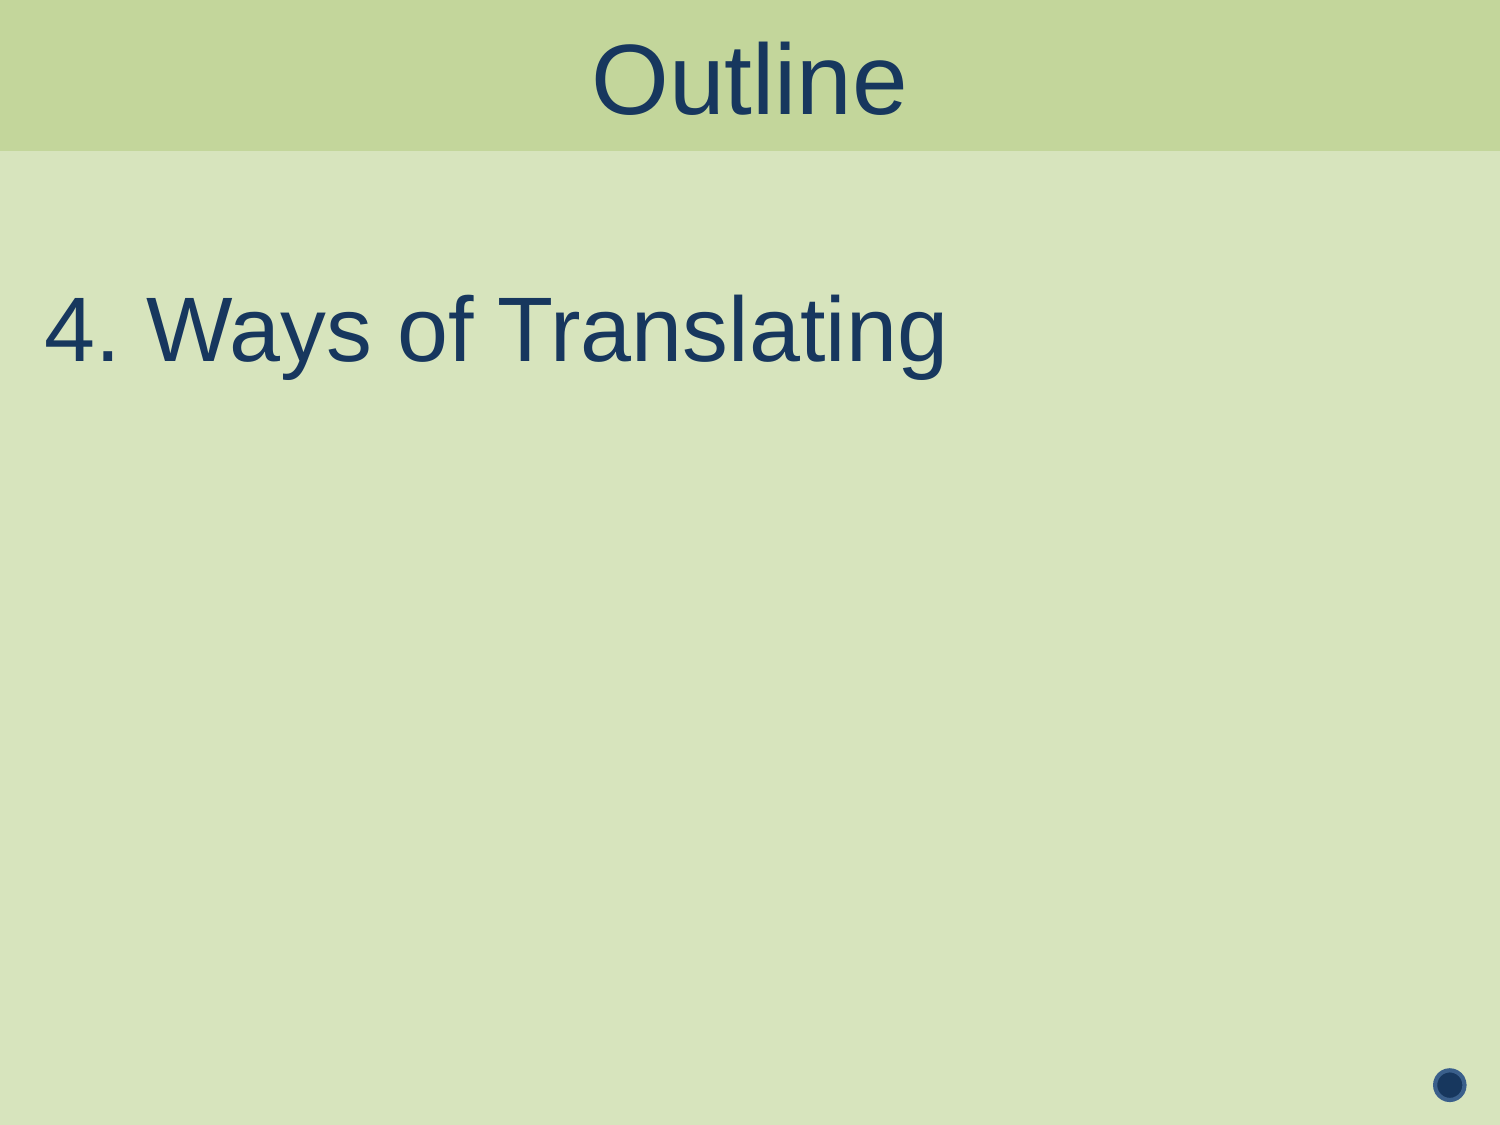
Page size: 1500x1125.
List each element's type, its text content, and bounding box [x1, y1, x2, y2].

text_box [1433, 1068, 1467, 1103]
list 4. Ways of Translating [29, 262, 1483, 1012]
text_box Outline [0, 0, 1500, 151]
